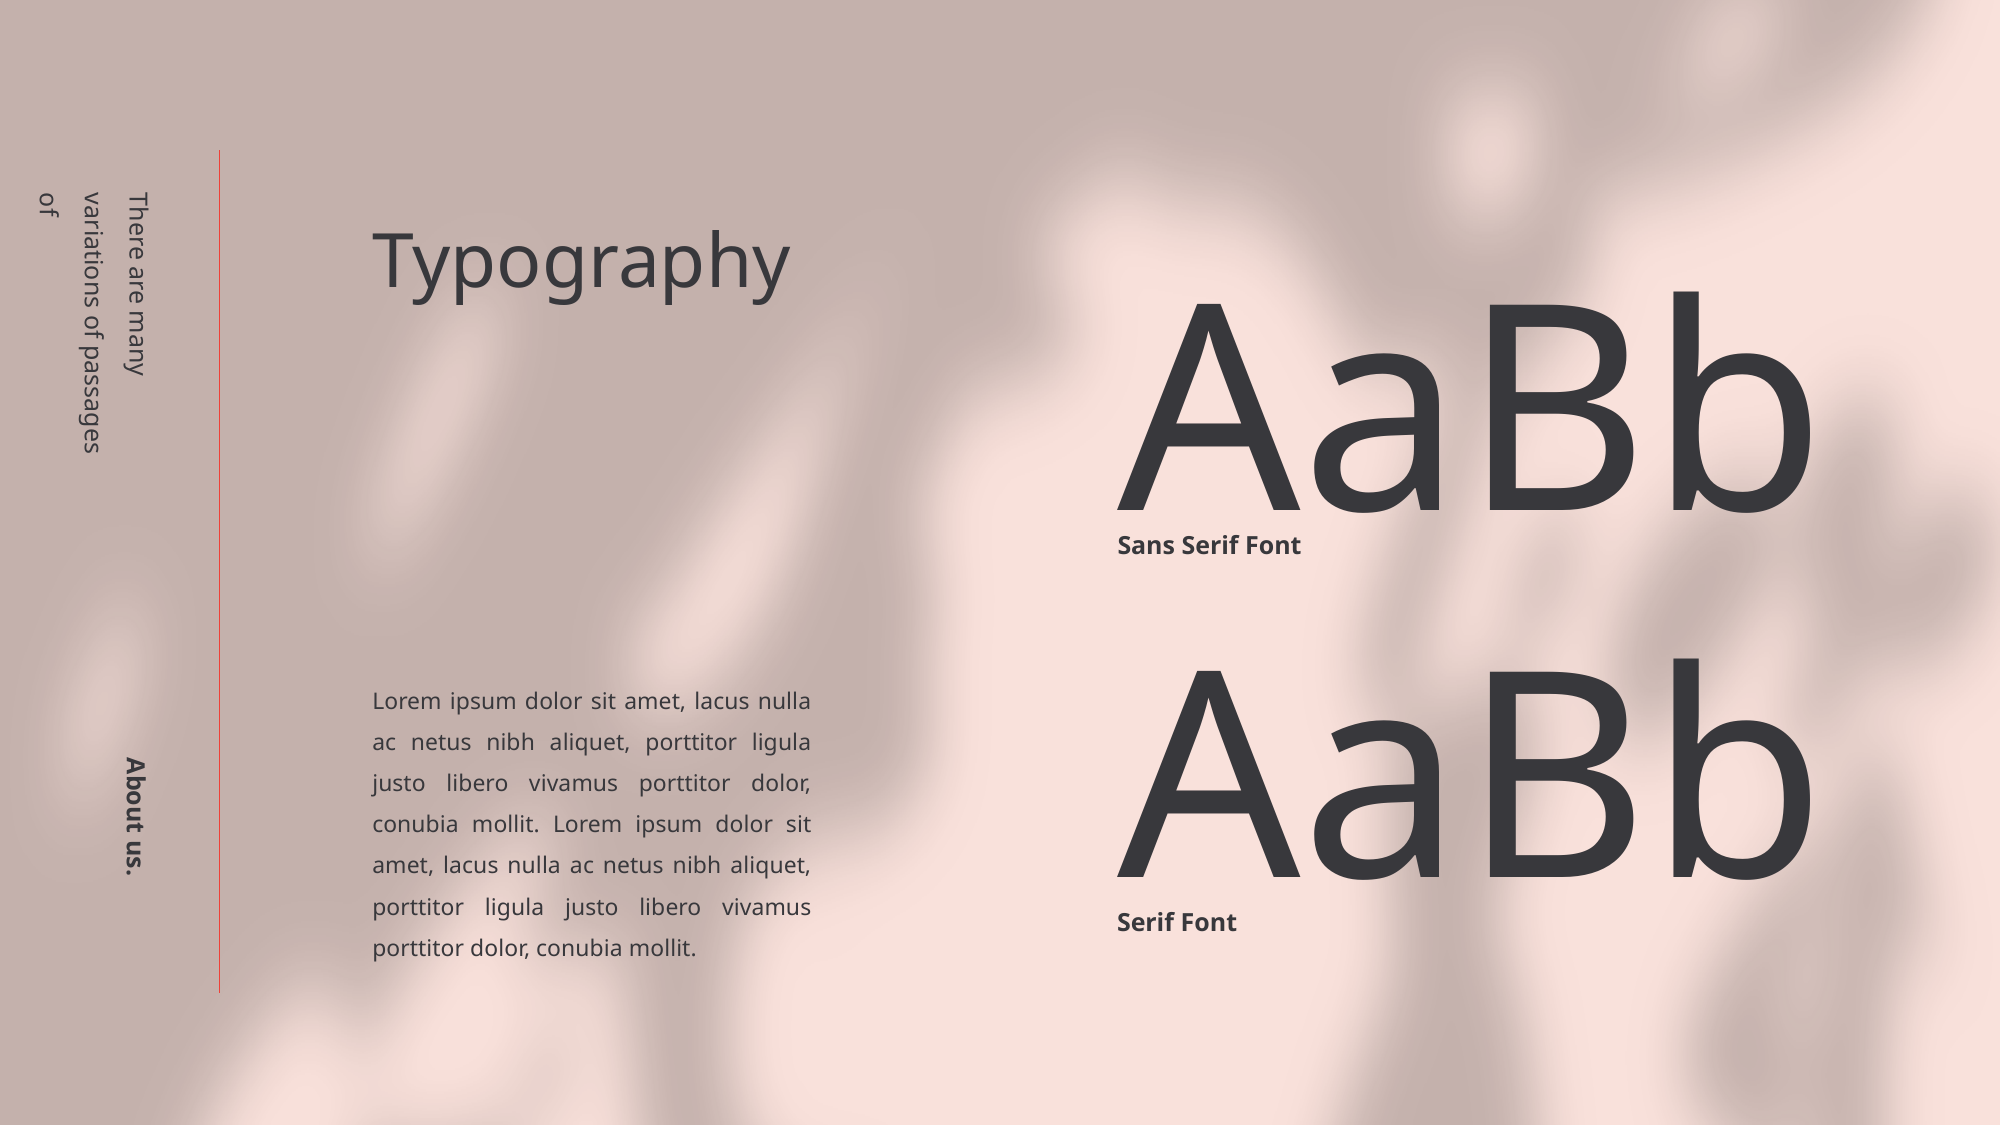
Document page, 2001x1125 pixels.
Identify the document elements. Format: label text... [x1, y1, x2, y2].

text_box Serif Font [1117, 891, 1420, 937]
text_box AaBb [1117, 589, 1929, 935]
text_box Lorem ipsum dolor sit amet, lacus nulla ac netus nibh aliquet, porttitor ligula justo libero vivamus porttitor dolor, conubia mollit. Lorem ipsum dolor sit amet, lacus nulla ac netus nibh aliquet, porttitor ligula justo libero vivamus porttitor dolor, conubia mollit. [357, 665, 827, 968]
text_box About us. [121, 757, 167, 1061]
text_box Sans Serif Font [1117, 514, 1420, 560]
text_box AaBb [1117, 222, 1929, 568]
text_box Typography [357, 205, 1050, 342]
text_box There are many variations of passages of [35, 192, 170, 496]
